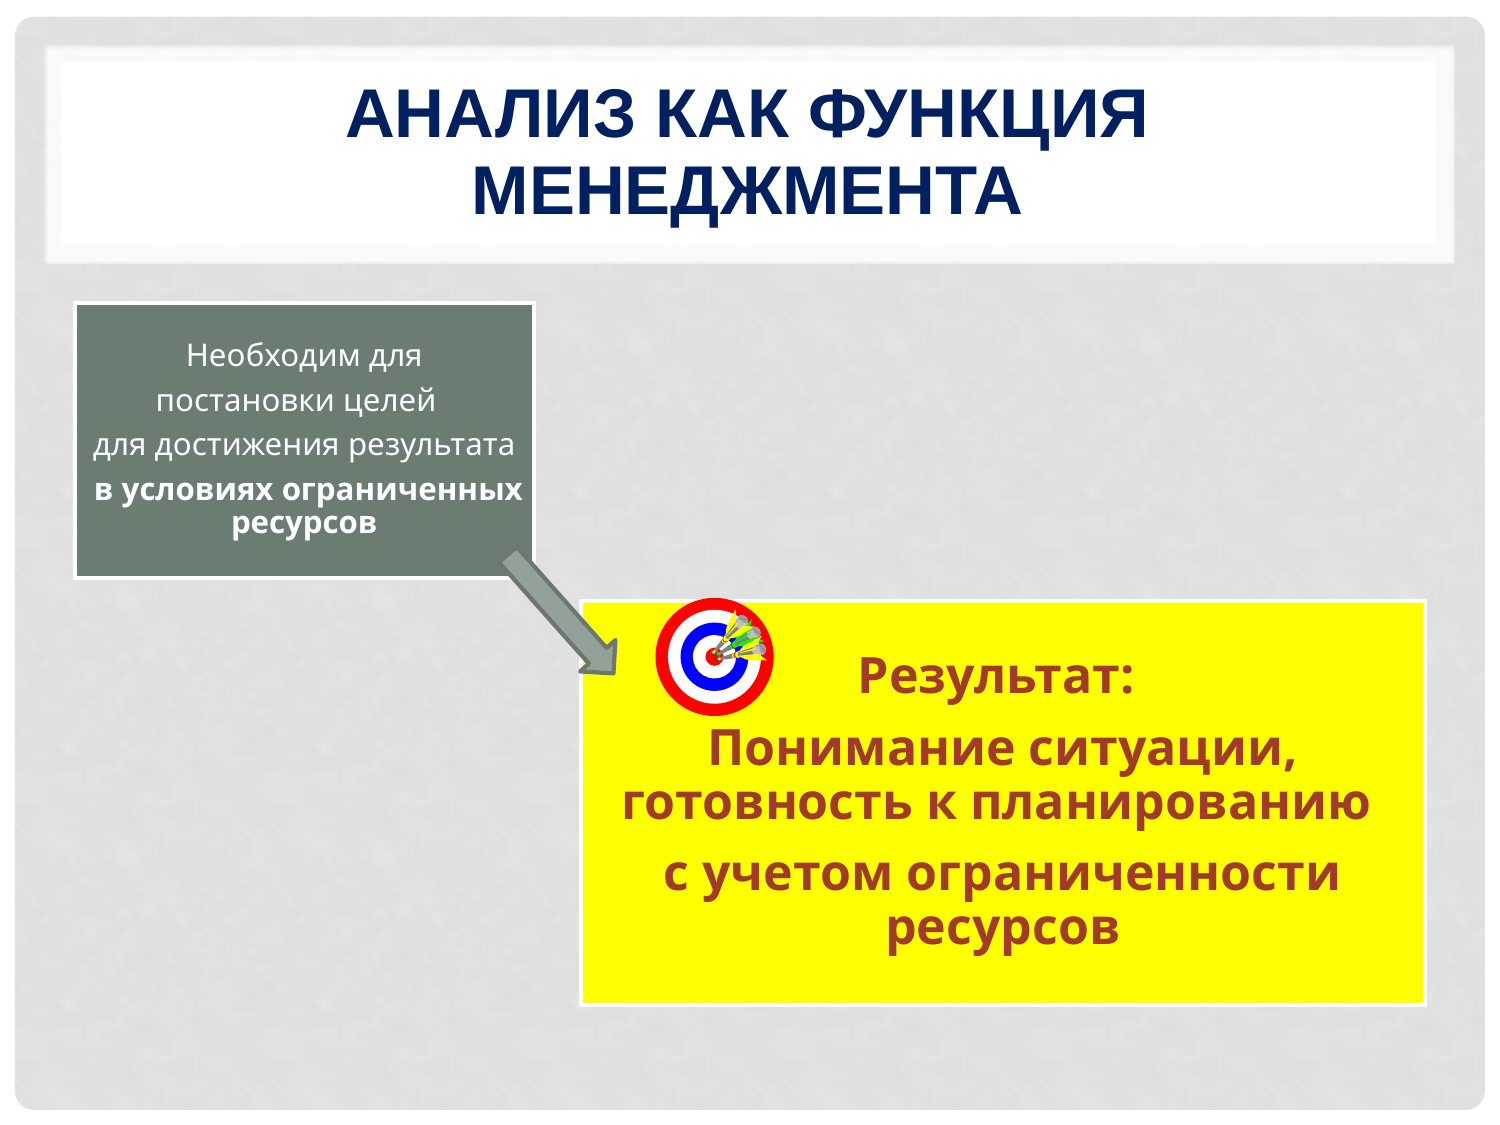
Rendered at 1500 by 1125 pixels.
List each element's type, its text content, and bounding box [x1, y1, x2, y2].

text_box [655, 597, 774, 717]
title АНАЛИЗ как функция менеджмента [69, 66, 1425, 238]
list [74, 287, 1426, 1006]
